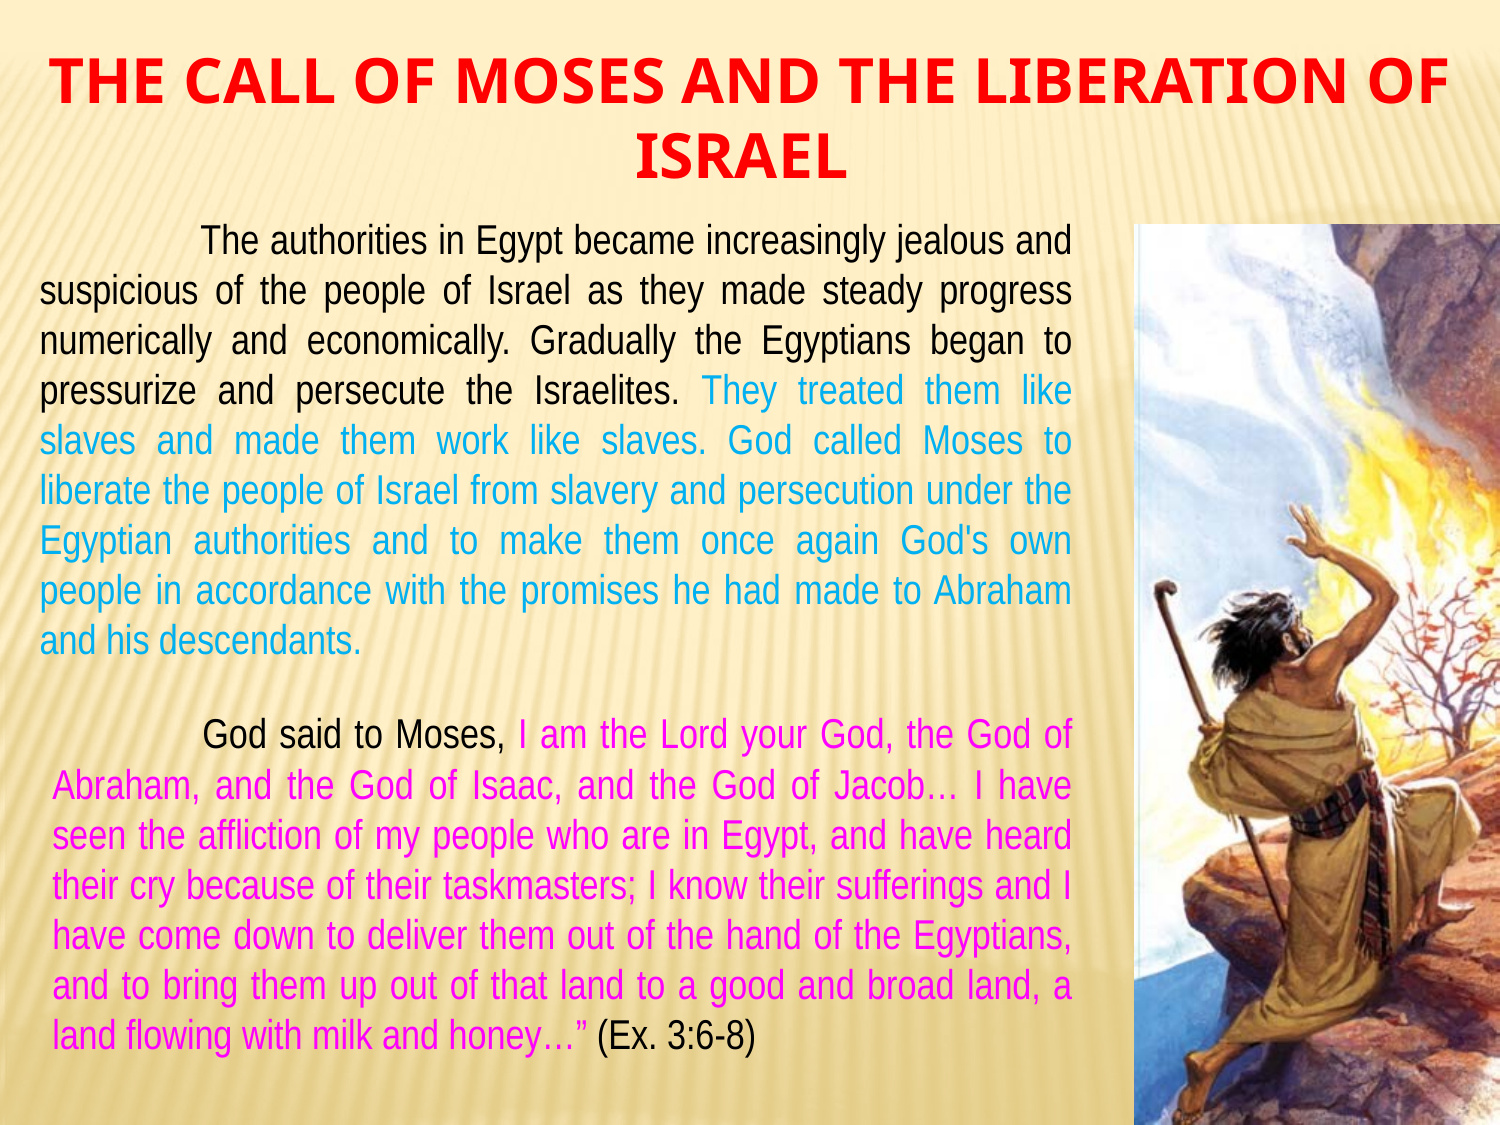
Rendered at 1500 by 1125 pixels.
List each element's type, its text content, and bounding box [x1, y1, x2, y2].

text_box The authorities in Egypt became increasingly jealous and suspicious of the people of Israel as they made steady progress numerically and economically. Gradually the Egyptians began to pressurize and persecute the Israelites. They treated them like slaves and made them work like slaves. God called Moses to liberate the people of Israel from slavery and persecution under the Egyptian authorities and to make them once again God's own people in accordance with the promises he had made to Abraham and his descendants. [24, 205, 1088, 671]
text_box God said to Moses, I am the Lord your God, the God of Abraham, and the God of Isaac, and the God of Jacob… I have seen the affliction of my people who are in Egypt, and have heard their cry because of their taskmasters; I know their sufferings and I have come down to deliver them out of the hand of the Egyptians, and to bring them up out of that land to a good and broad land, a land flowing with milk and honey…” (Ex. 3:6-8) [37, 699, 1088, 1065]
picture [1133, 224, 1500, 1125]
text_box THE CALL OF MOSES AND THE LIBERATION OF ISRAEL [0, 33, 1500, 199]
